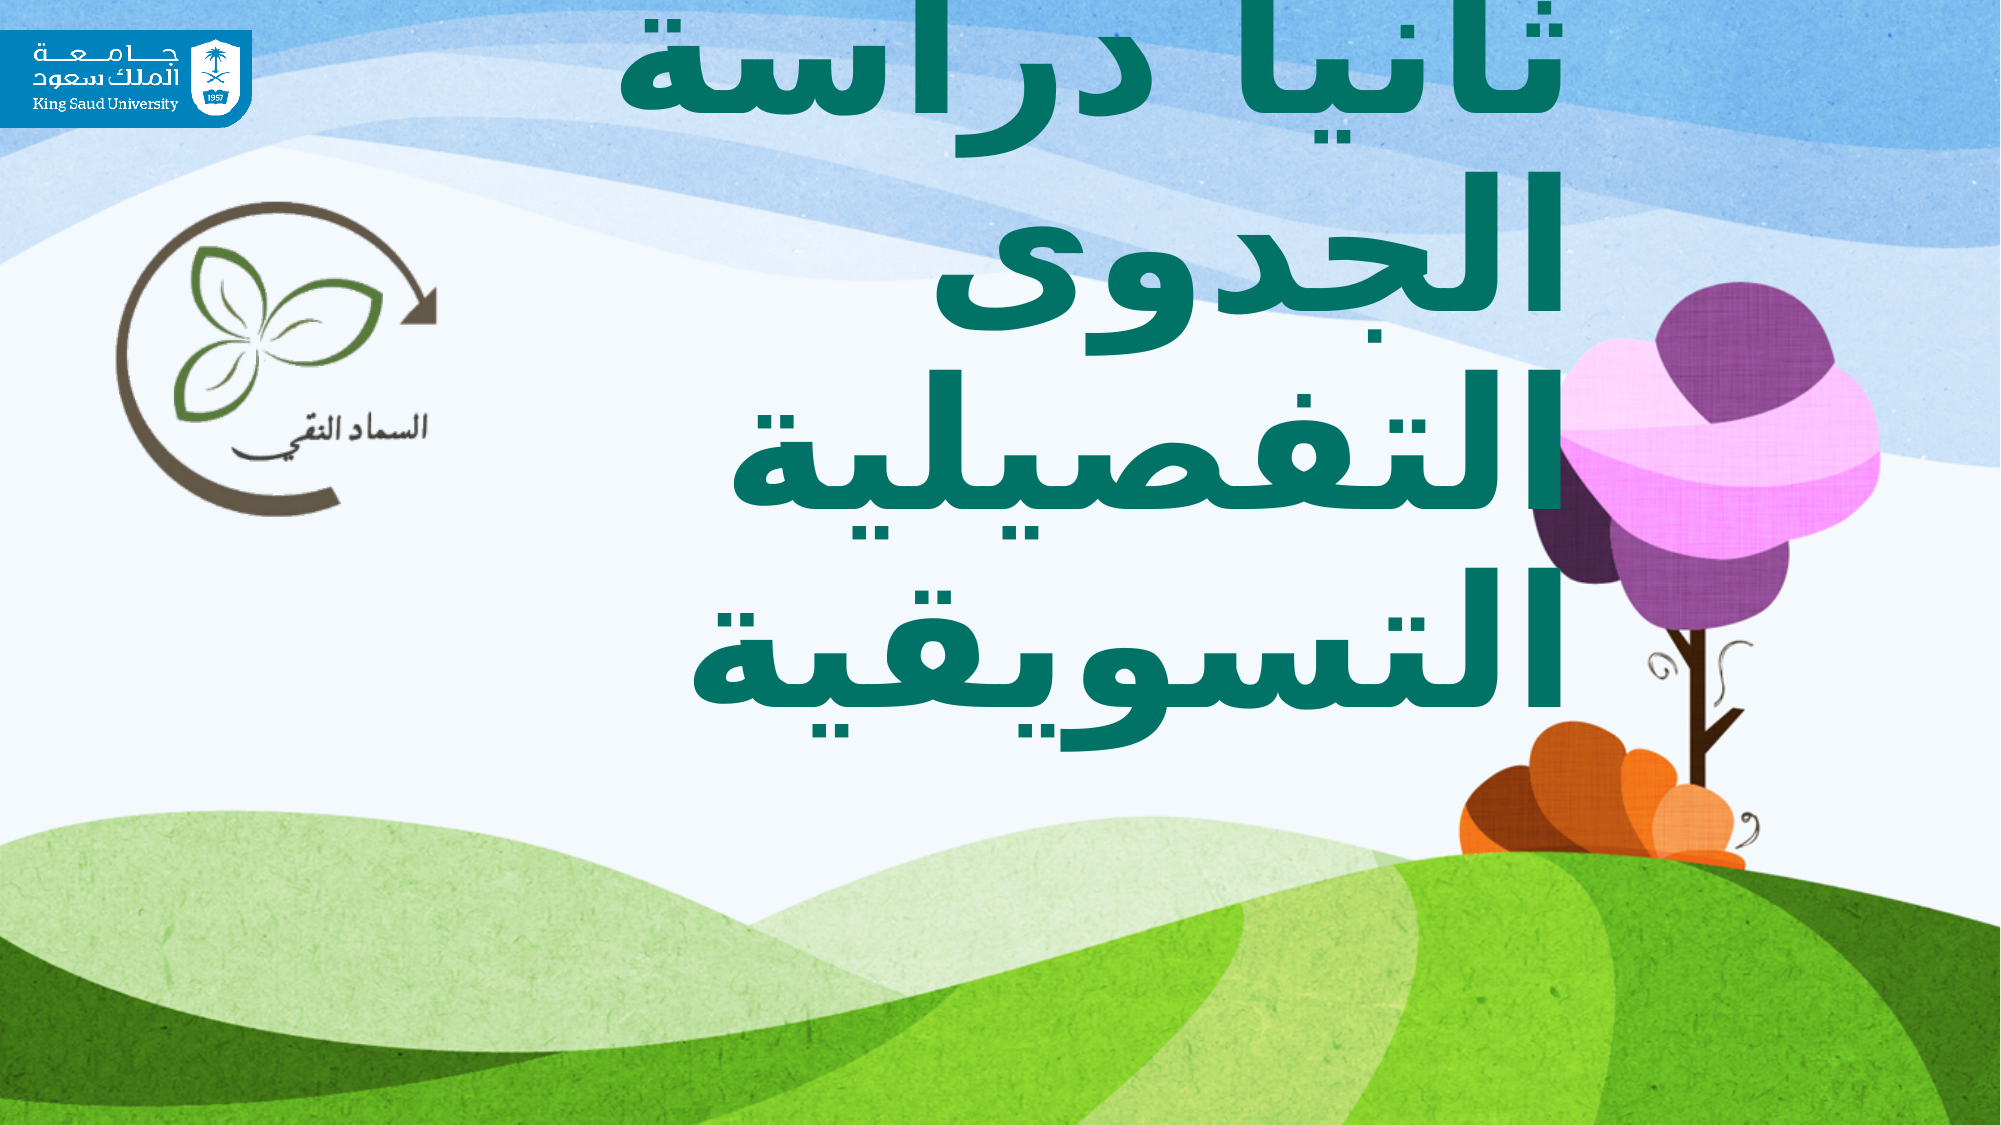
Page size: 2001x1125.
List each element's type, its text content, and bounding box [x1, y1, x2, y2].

picture [192, 41, 239, 115]
picture [55, 75, 60, 86]
title ثانيا دراسة الجدوى التفصيلية التسويقية [0, 427, 1592, 755]
picture [0, 0, 2001, 1125]
